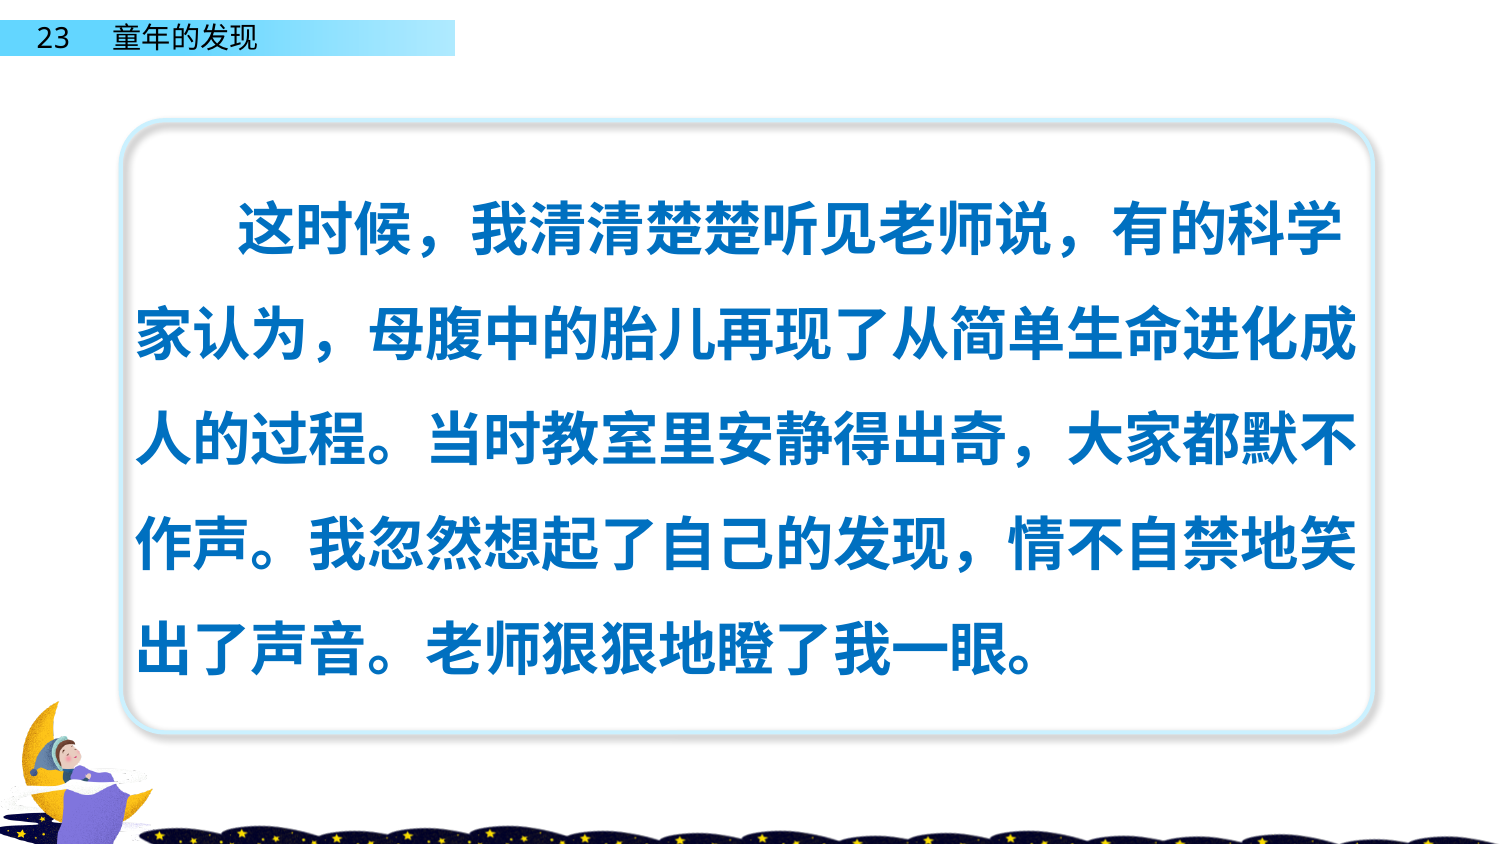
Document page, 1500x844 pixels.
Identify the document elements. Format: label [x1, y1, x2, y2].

text_box [119, 120, 1374, 733]
picture [0, 693, 1500, 844]
